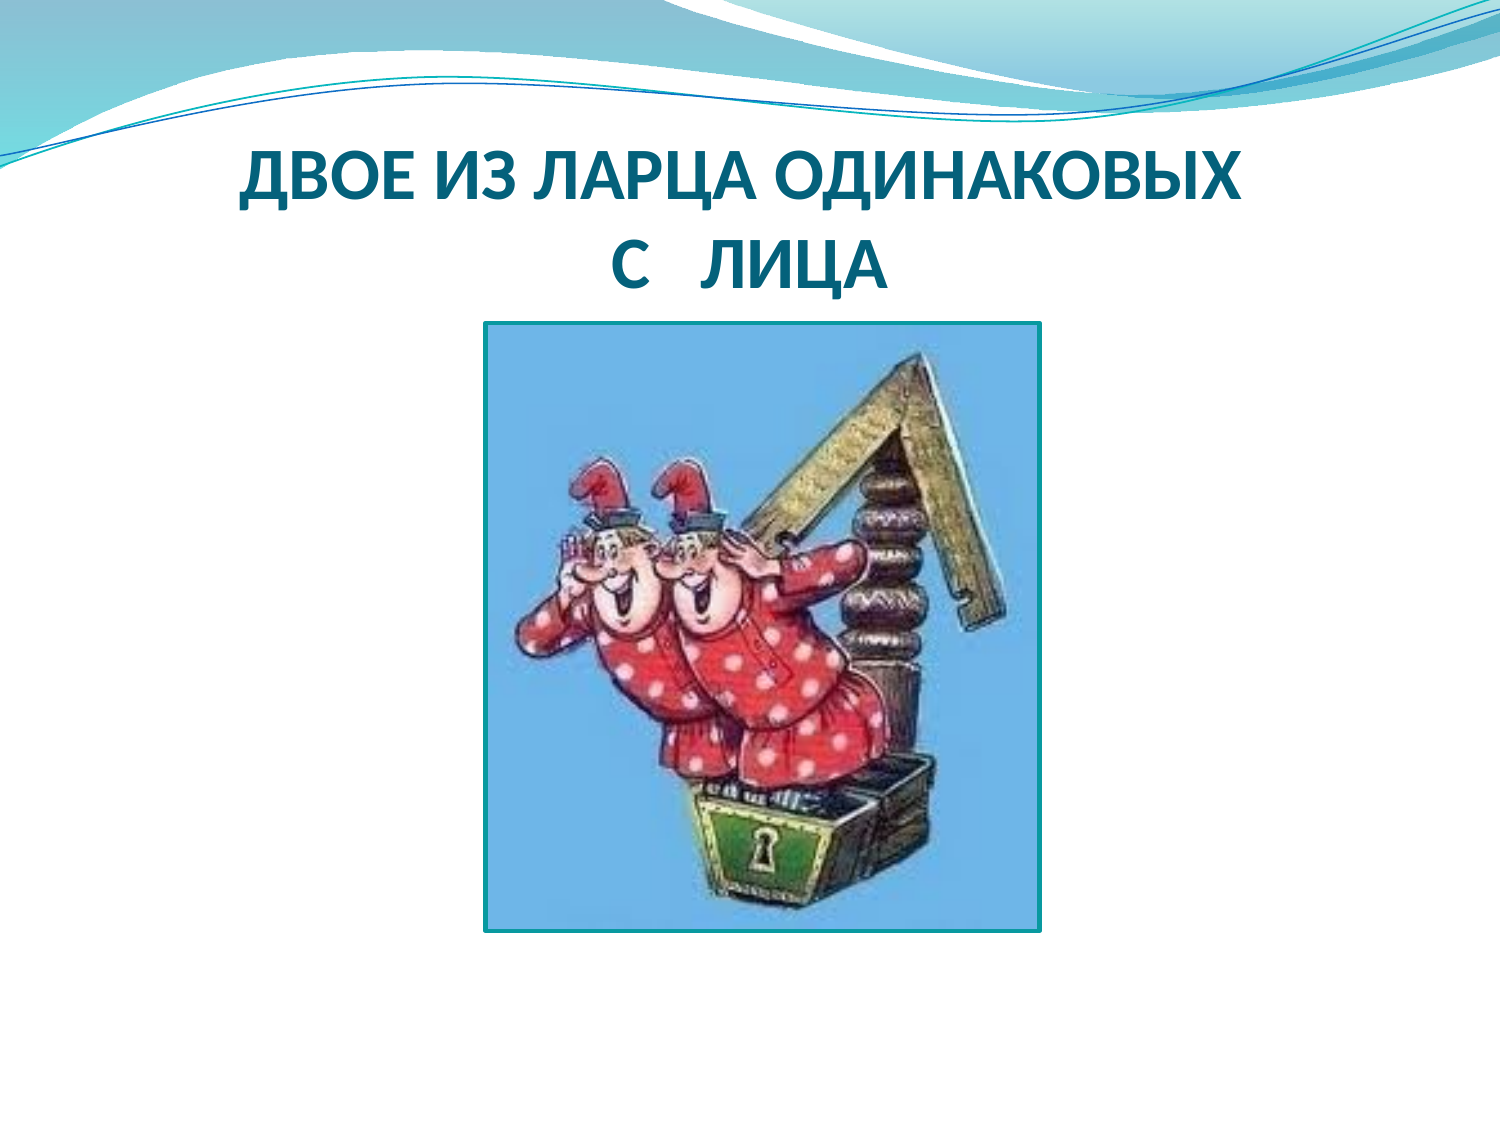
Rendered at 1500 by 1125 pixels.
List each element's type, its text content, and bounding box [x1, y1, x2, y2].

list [487, 324, 1038, 930]
title ДВОЕ ИЗ ЛАРЦА ОДИНАКОВЫХ С ЛИЦА [75, 115, 1425, 303]
